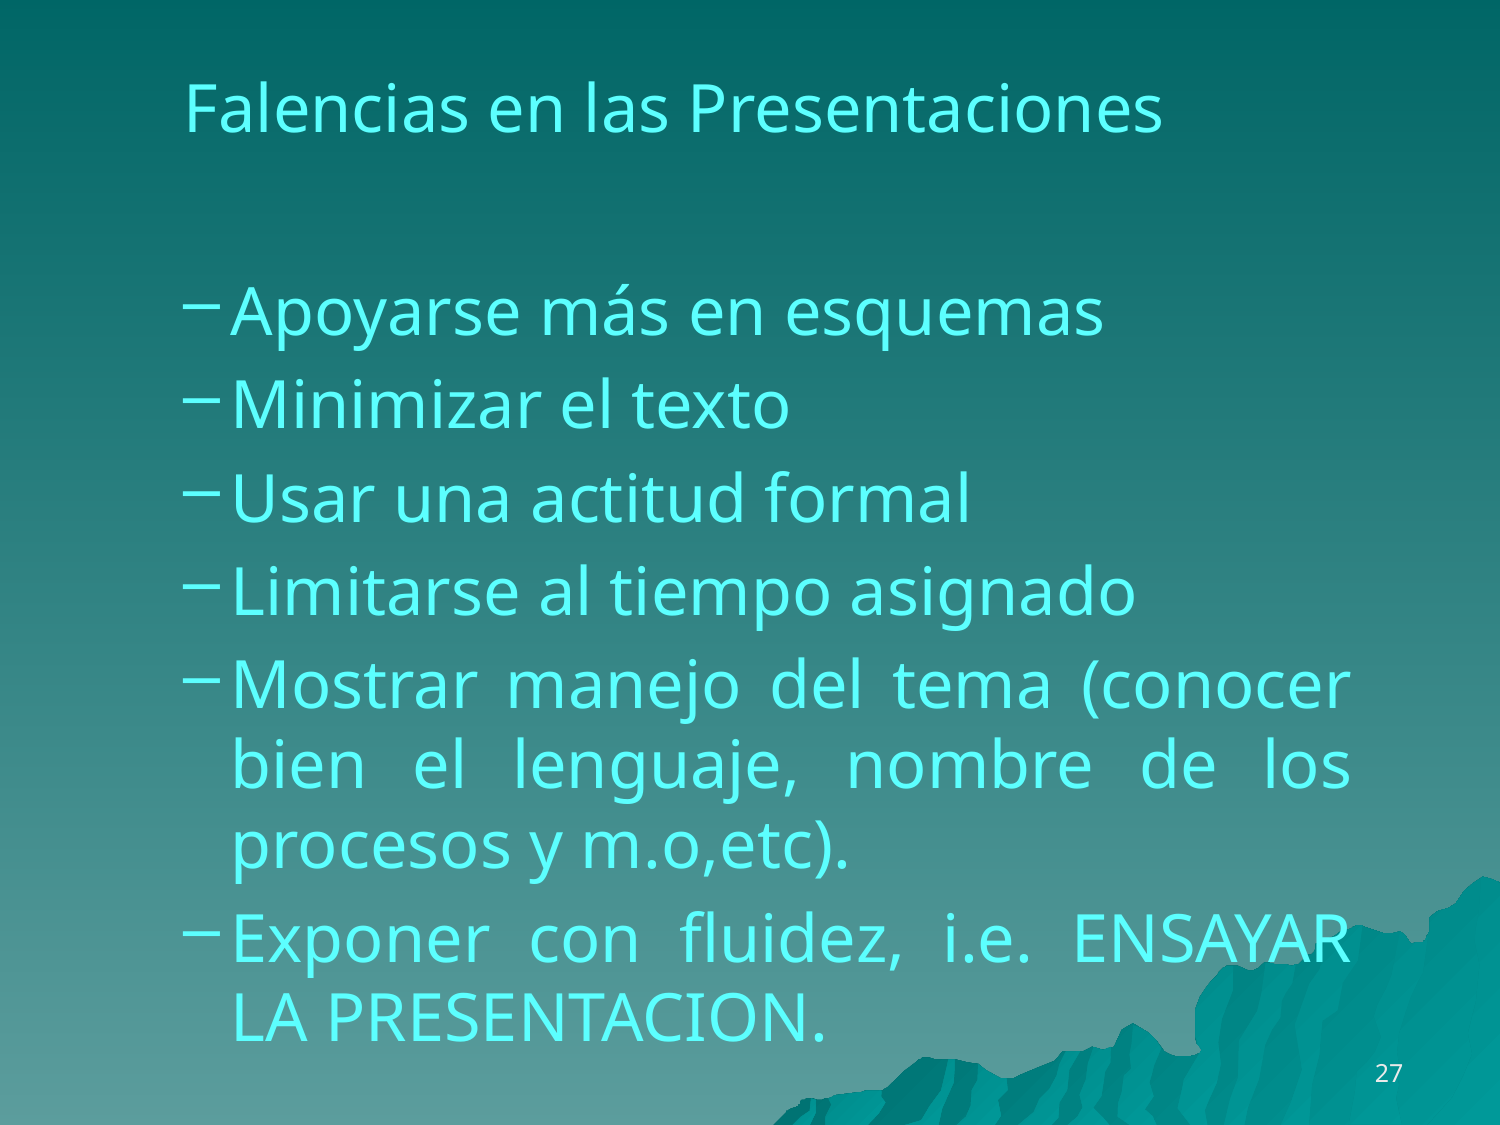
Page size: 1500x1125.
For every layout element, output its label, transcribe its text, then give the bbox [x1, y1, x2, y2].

list Falencias en las Presentaciones Apoyarse más en esquemas Minimizar el texto Usar una actitud formal Limitarse al tiempo asignado Mostrar manejo del tema (conocer bien el lenguaje, nombre de los procesos y m.o,etc). Exponer con fluidez, i.e. ENSAYAR LA PRESENTACION. [93, 58, 1369, 176]
slide_number 27 [1074, 1023, 1426, 1100]
